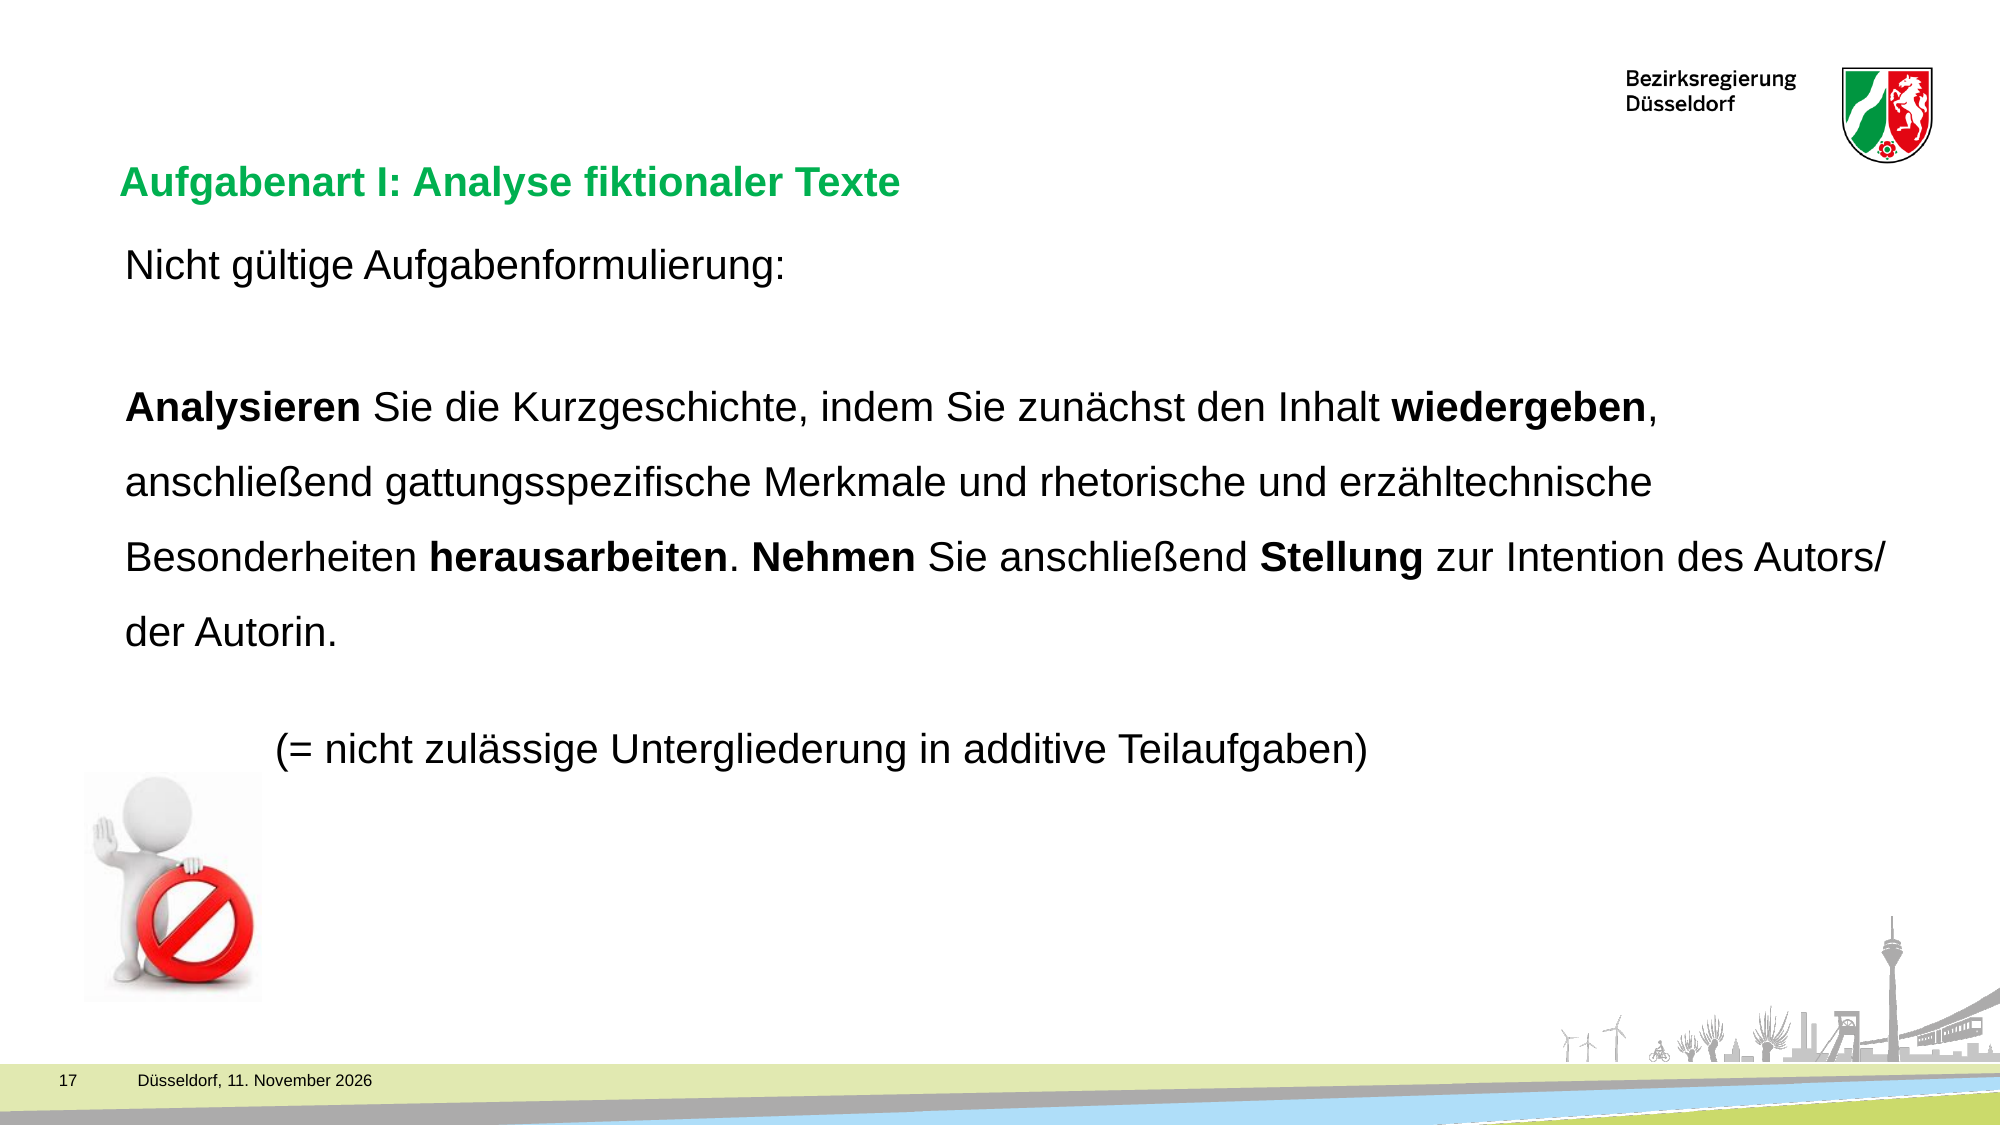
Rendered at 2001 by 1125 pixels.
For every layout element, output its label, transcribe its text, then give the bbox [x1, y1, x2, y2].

footer Düsseldorf, 2. Dezember 2023 [137, 1070, 595, 1125]
title Aufgabenart I: Analyse fiktionaler Texte [119, 127, 1986, 234]
slide_number 17 [58, 1070, 123, 1125]
picture [0, 772, 2000, 1125]
picture [1625, 66, 1933, 127]
list Nicht gültige Aufgabenformulierung: Analysieren Sie die Kurzgeschichte, indem Sie zunächst den Inhalt wiedergeben, anschließend gattungsspezifische Merkmale und rhetorische und erzähltechnische Besonderheiten herausarbeiten. Nehmen Sie anschließend Stellung zur Intention des Autors/ der Autorin. (= nicht zulässige Untergliederung in additive Teilaufgaben) [124, 238, 1904, 652]
